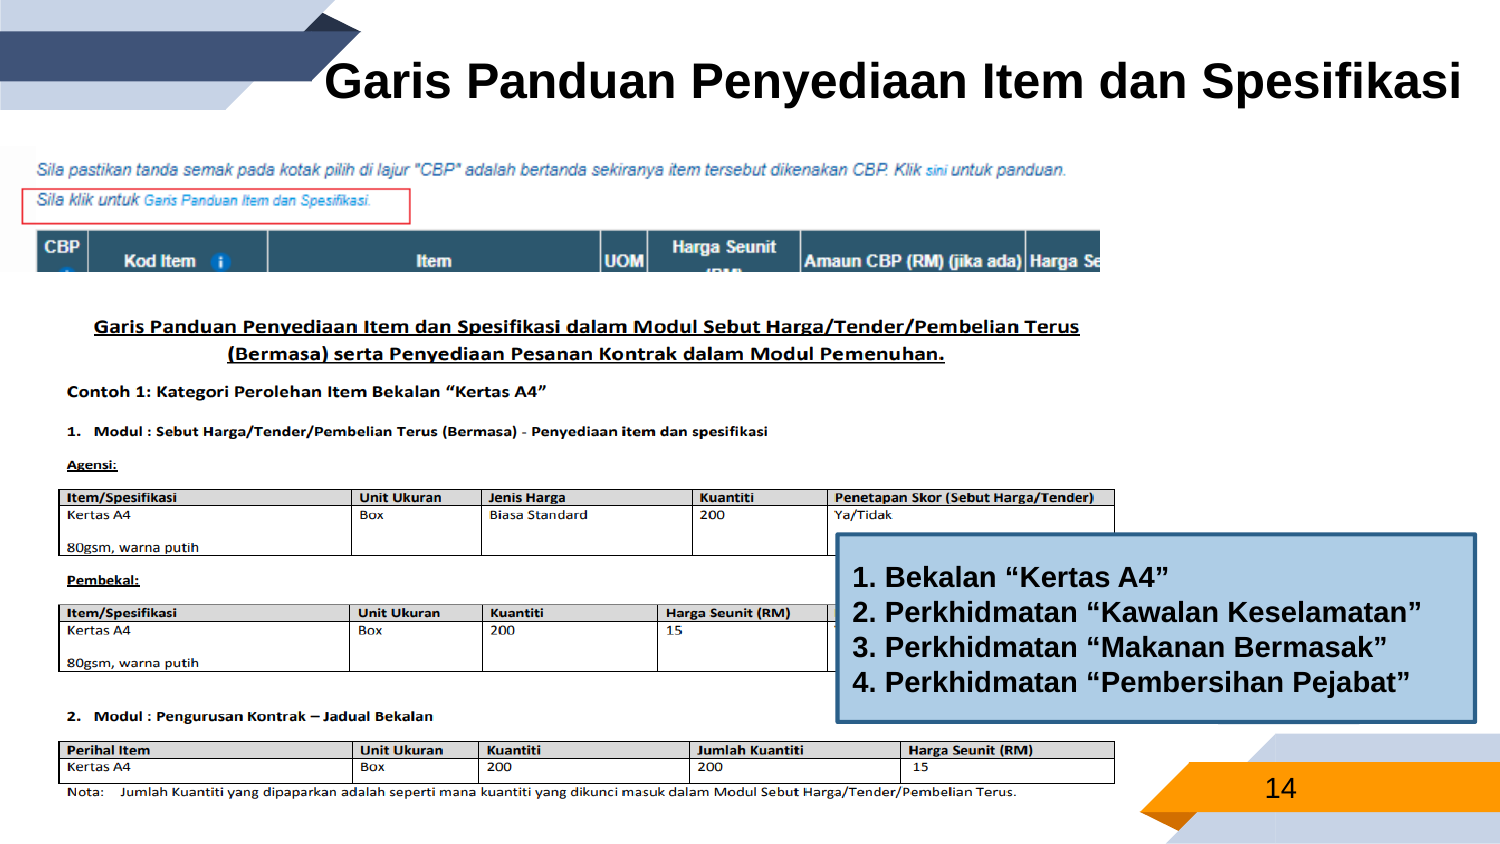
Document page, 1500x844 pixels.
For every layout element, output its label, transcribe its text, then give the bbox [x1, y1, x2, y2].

picture [49, 313, 1132, 806]
text_box 1. Bekalan “Kertas A4” 2. Perkhidmatan “Kawalan Keselamatan” 3. Perkhidmatan “Makanan Bermasak” 4. Perkhidmatan “Pembersihan Pejabat” [1135, 532, 1478, 725]
slide_number 14 [1249, 760, 1494, 813]
picture [0, 146, 1100, 273]
text_box Garis Panduan Penyediaan Item dan Spesifikasi [298, 45, 1489, 111]
